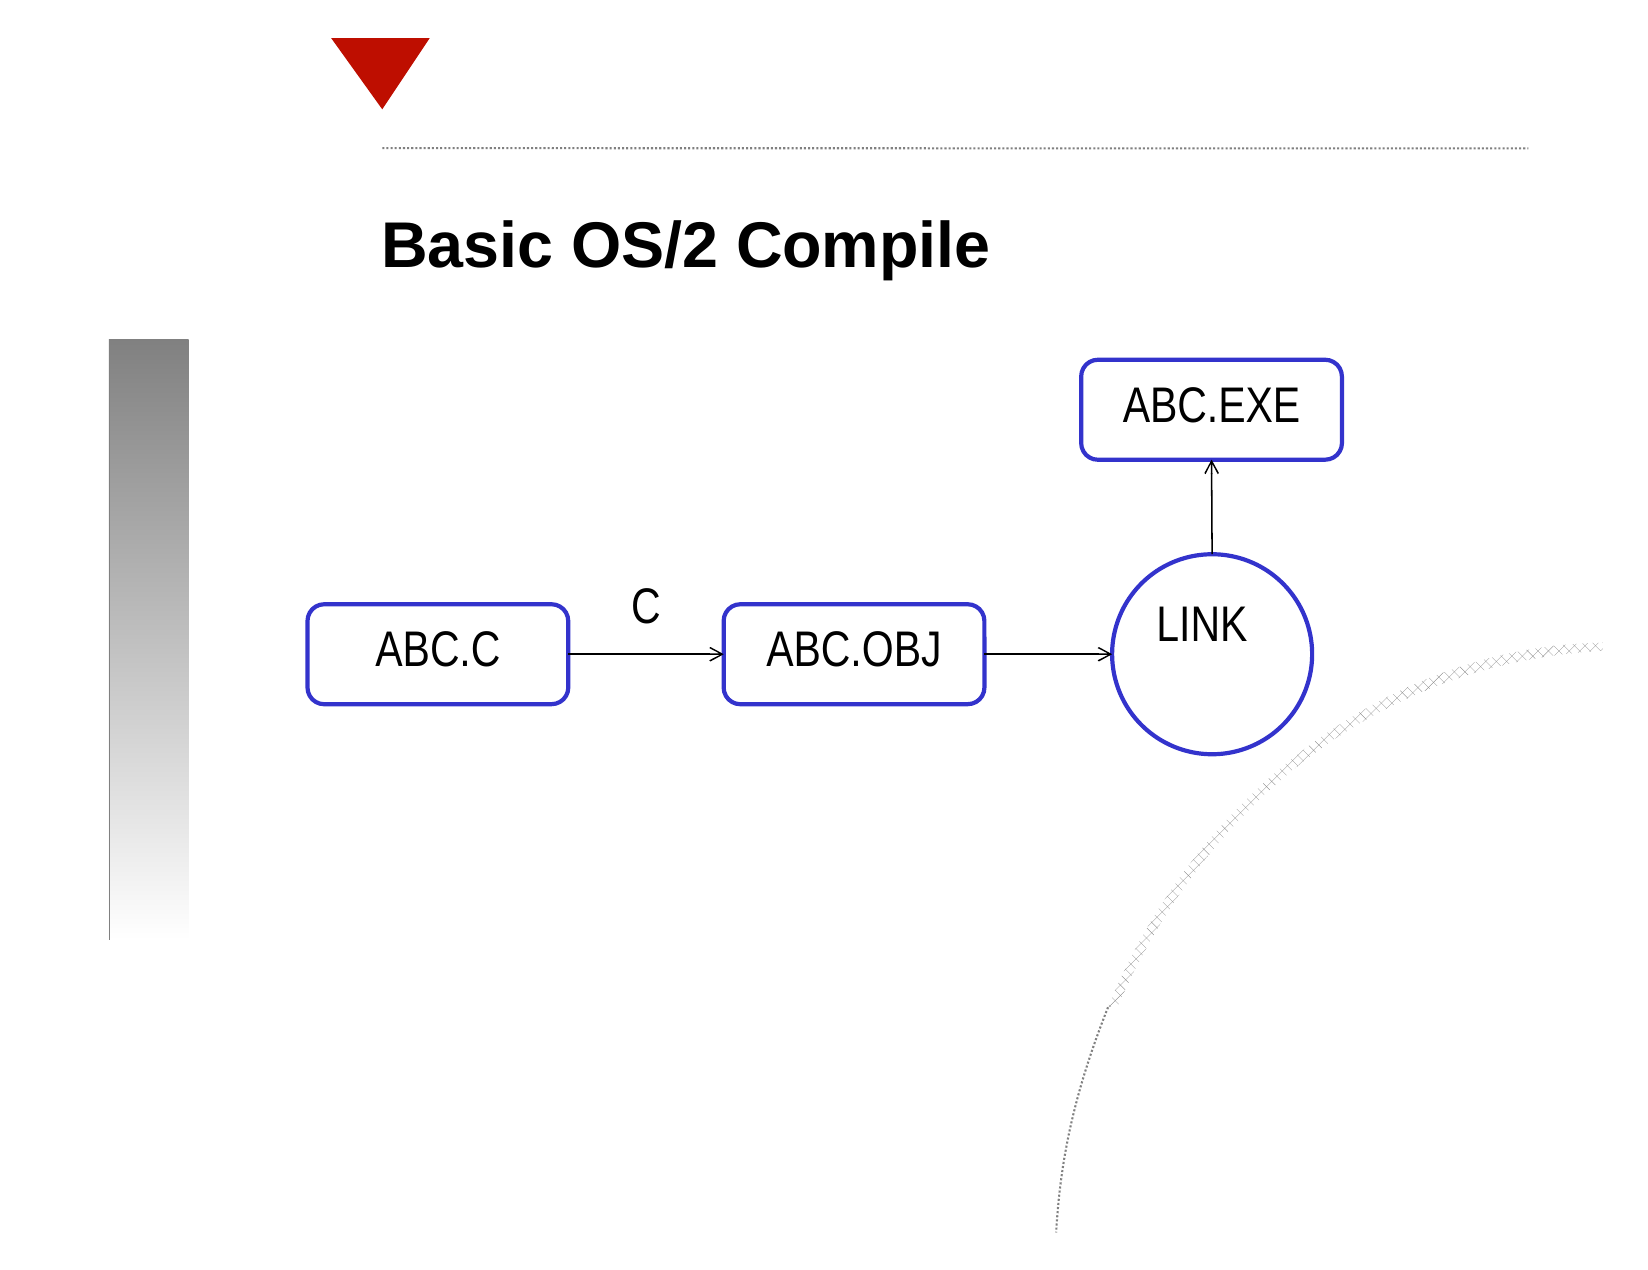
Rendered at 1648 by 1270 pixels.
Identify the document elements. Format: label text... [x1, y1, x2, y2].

text_box ABC.C [305, 602, 571, 707]
text_box ABC.OBJ [721, 602, 987, 707]
text_box ABC.EXE [1079, 357, 1345, 462]
text_box LINK [1110, 552, 1315, 757]
text_box Basic OS/2 Compile [381, 202, 1533, 280]
text_box C [616, 566, 676, 641]
